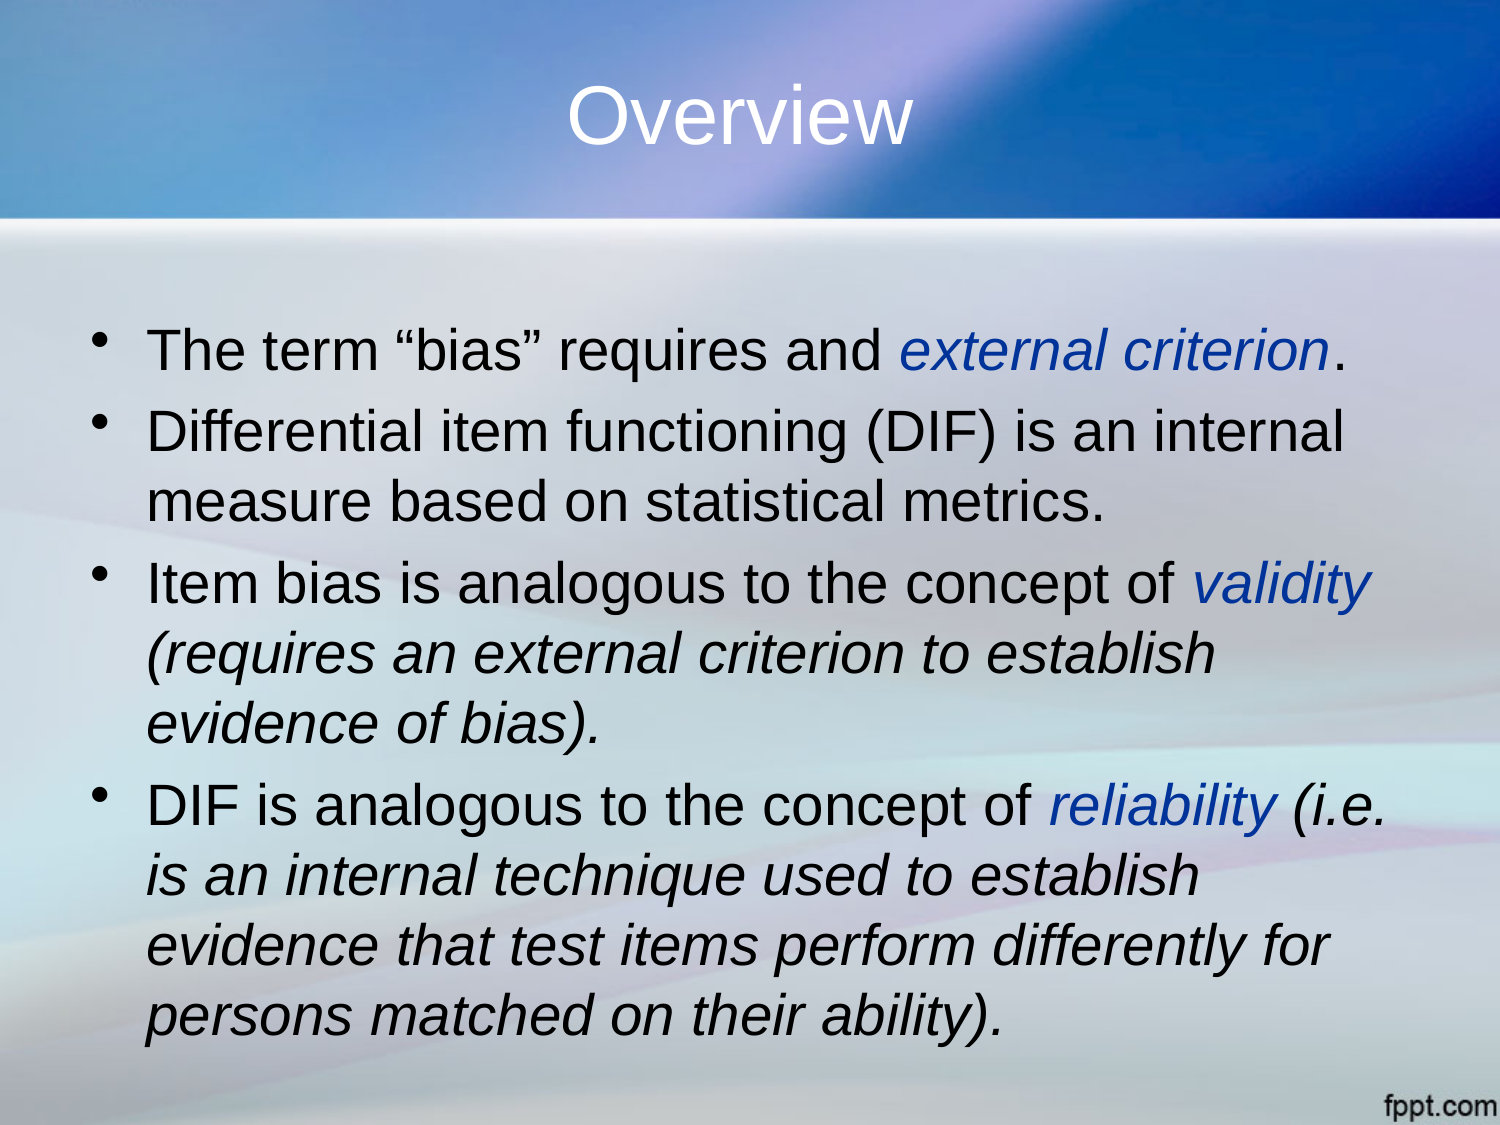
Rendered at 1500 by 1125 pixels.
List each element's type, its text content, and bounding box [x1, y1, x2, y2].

title Overview [64, 31, 1415, 192]
picture [0, 0, 1500, 1125]
list The term “bias” requires and external criterion. Differential item functioning (DIF) is an internal measure based on statistical metrics. Item bias is analogous to the concept of validity (requires an external criterion to establish evidence of bias). DIF is analogous to the concept of reliability (i.e. is an internal technique used to establish evidence that test items perform differently for persons matched on their ability). [75, 304, 1425, 1047]
